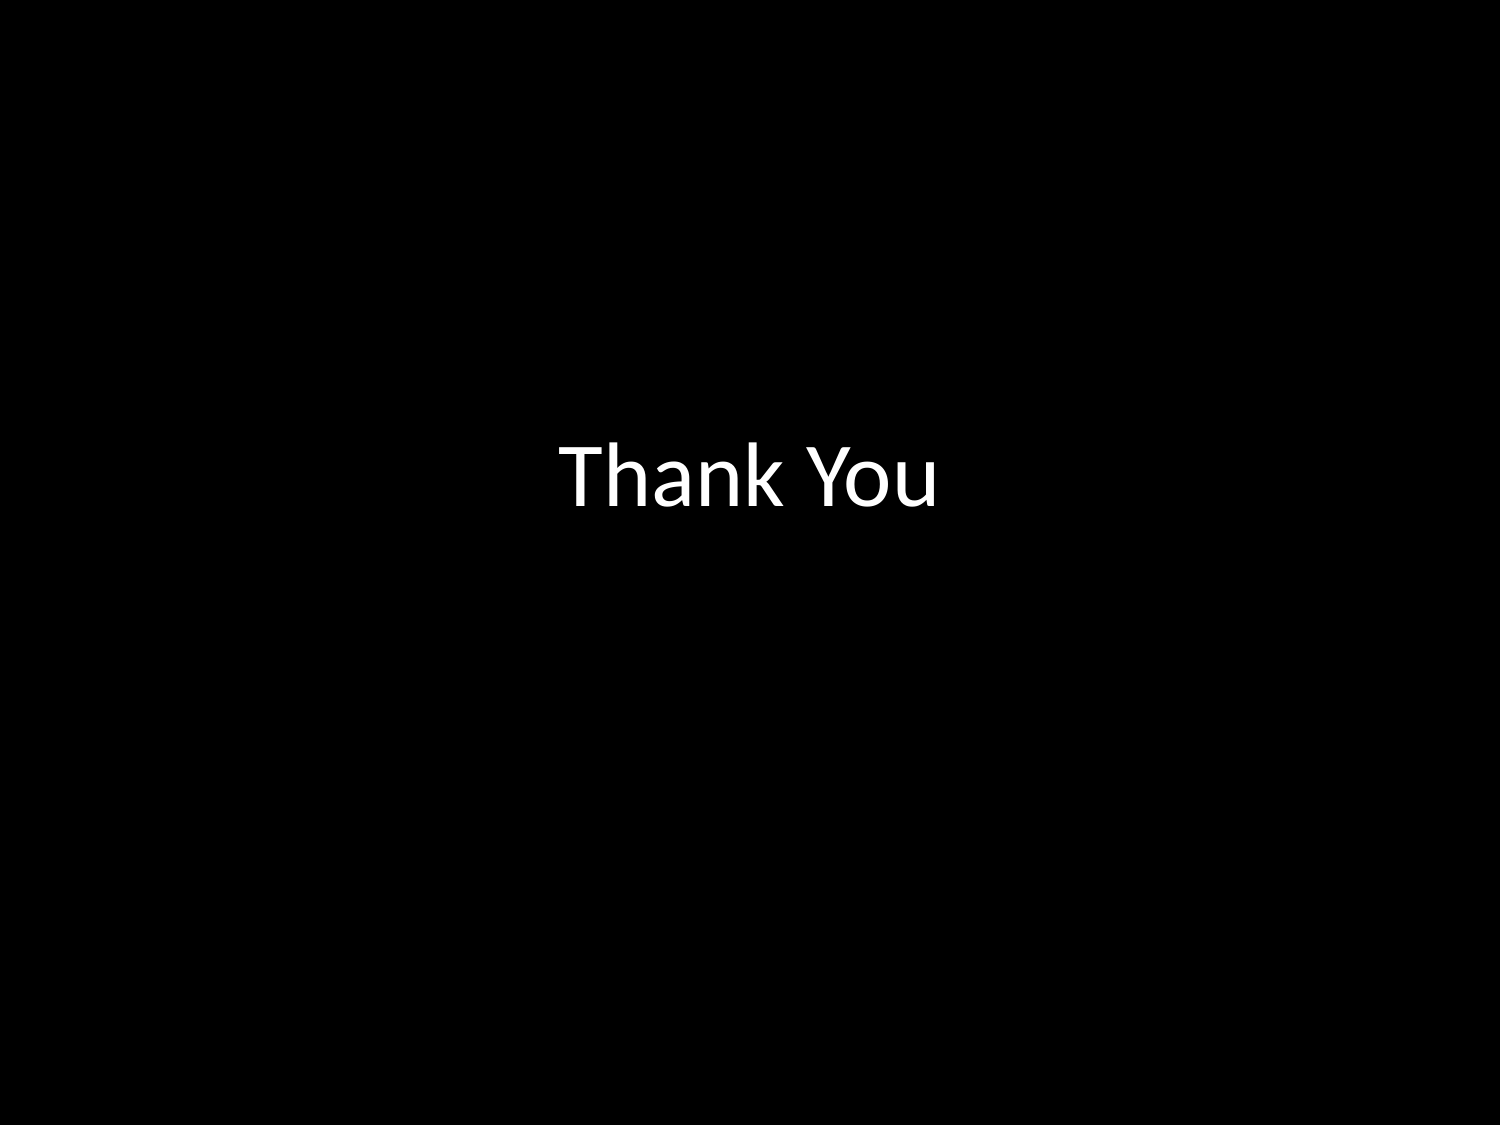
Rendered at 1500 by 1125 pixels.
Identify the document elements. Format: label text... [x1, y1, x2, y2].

title Thank You [112, 349, 1388, 591]
